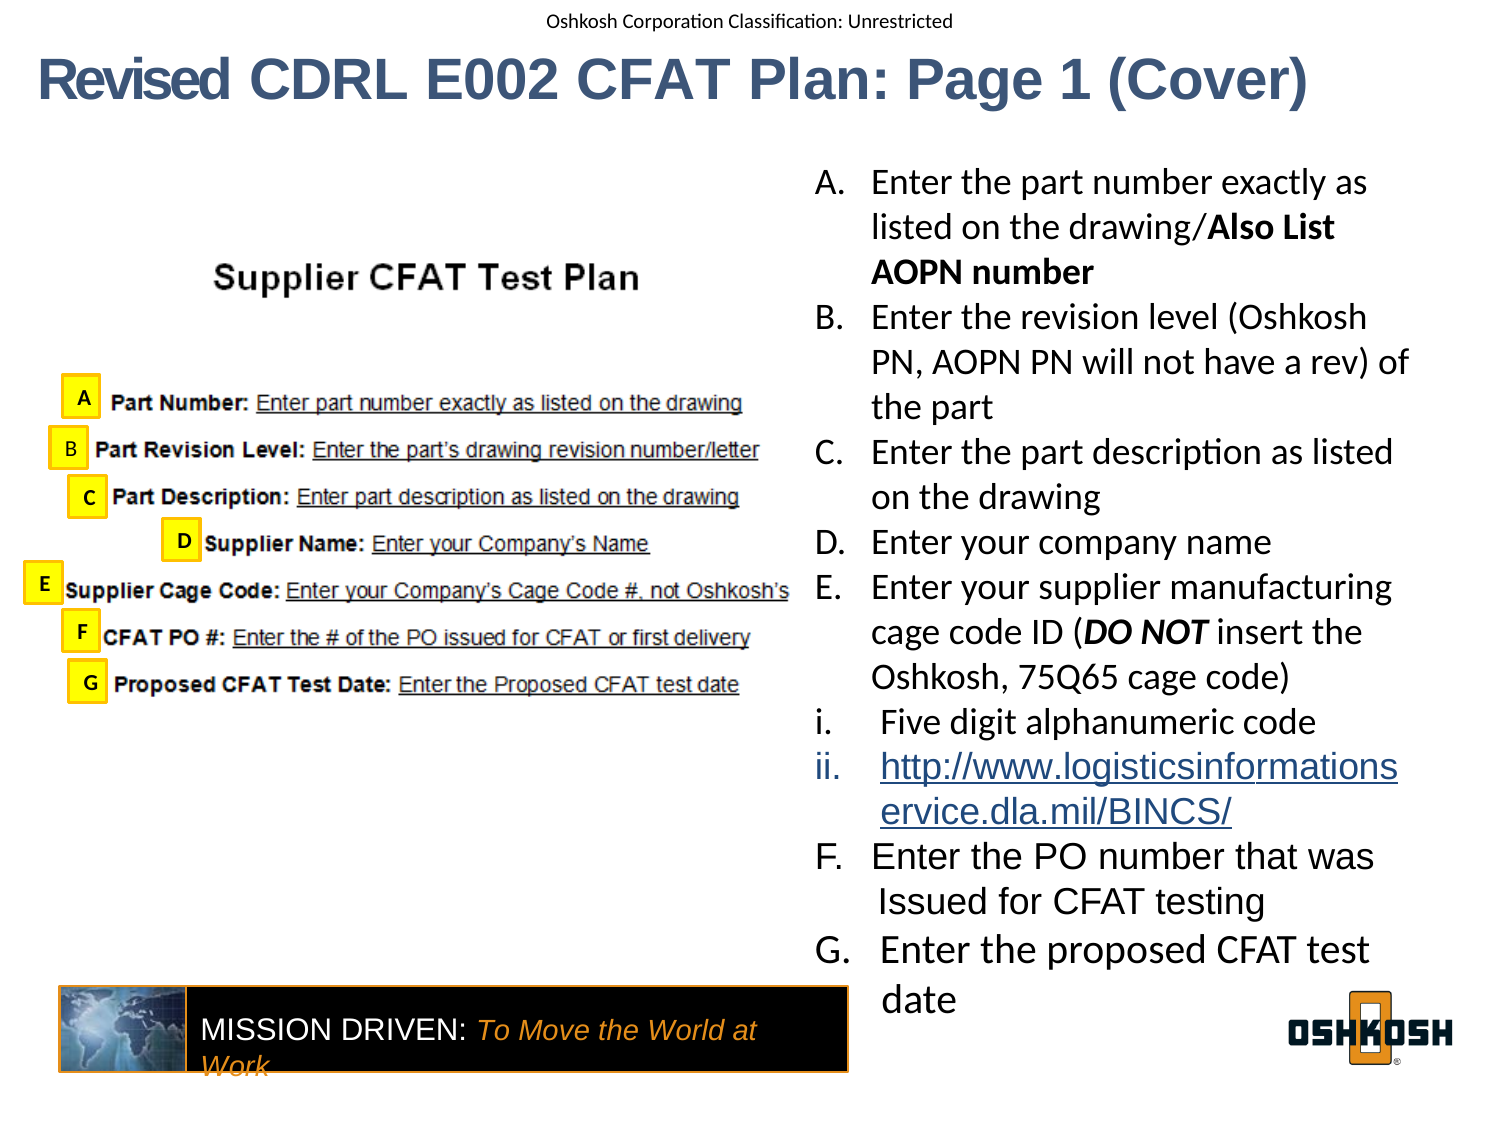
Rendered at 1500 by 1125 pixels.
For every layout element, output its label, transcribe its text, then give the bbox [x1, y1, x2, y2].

footer MISSION DRIVEN: To Move the World at Work [198, 1009, 831, 1125]
picture [1282, 984, 1457, 1070]
picture [6, 212, 879, 830]
picture [61, 987, 185, 1071]
text_box Enter the part number exactly as listed on the drawing/Also List AOPN number Enter the revision level (Oshkosh PN, AOPN PN will not have a rev) of the part Enter the part description as listed on the drawing Enter your company name Enter your supplier manufacturing cage code ID (DO NOT insert the Oshkosh, 75Q65 cage code) Five digit alphanumeric code http://www.logisticsinformationservice.dla.mil/BINCS/ Enter the PO number that was Issued for CFAT testing G. Enter the proposed CFAT test date [800, 149, 1425, 1030]
title Revised CDRL E002 CFAT Plan: Page 1 (Cover) [35, 40, 1465, 229]
